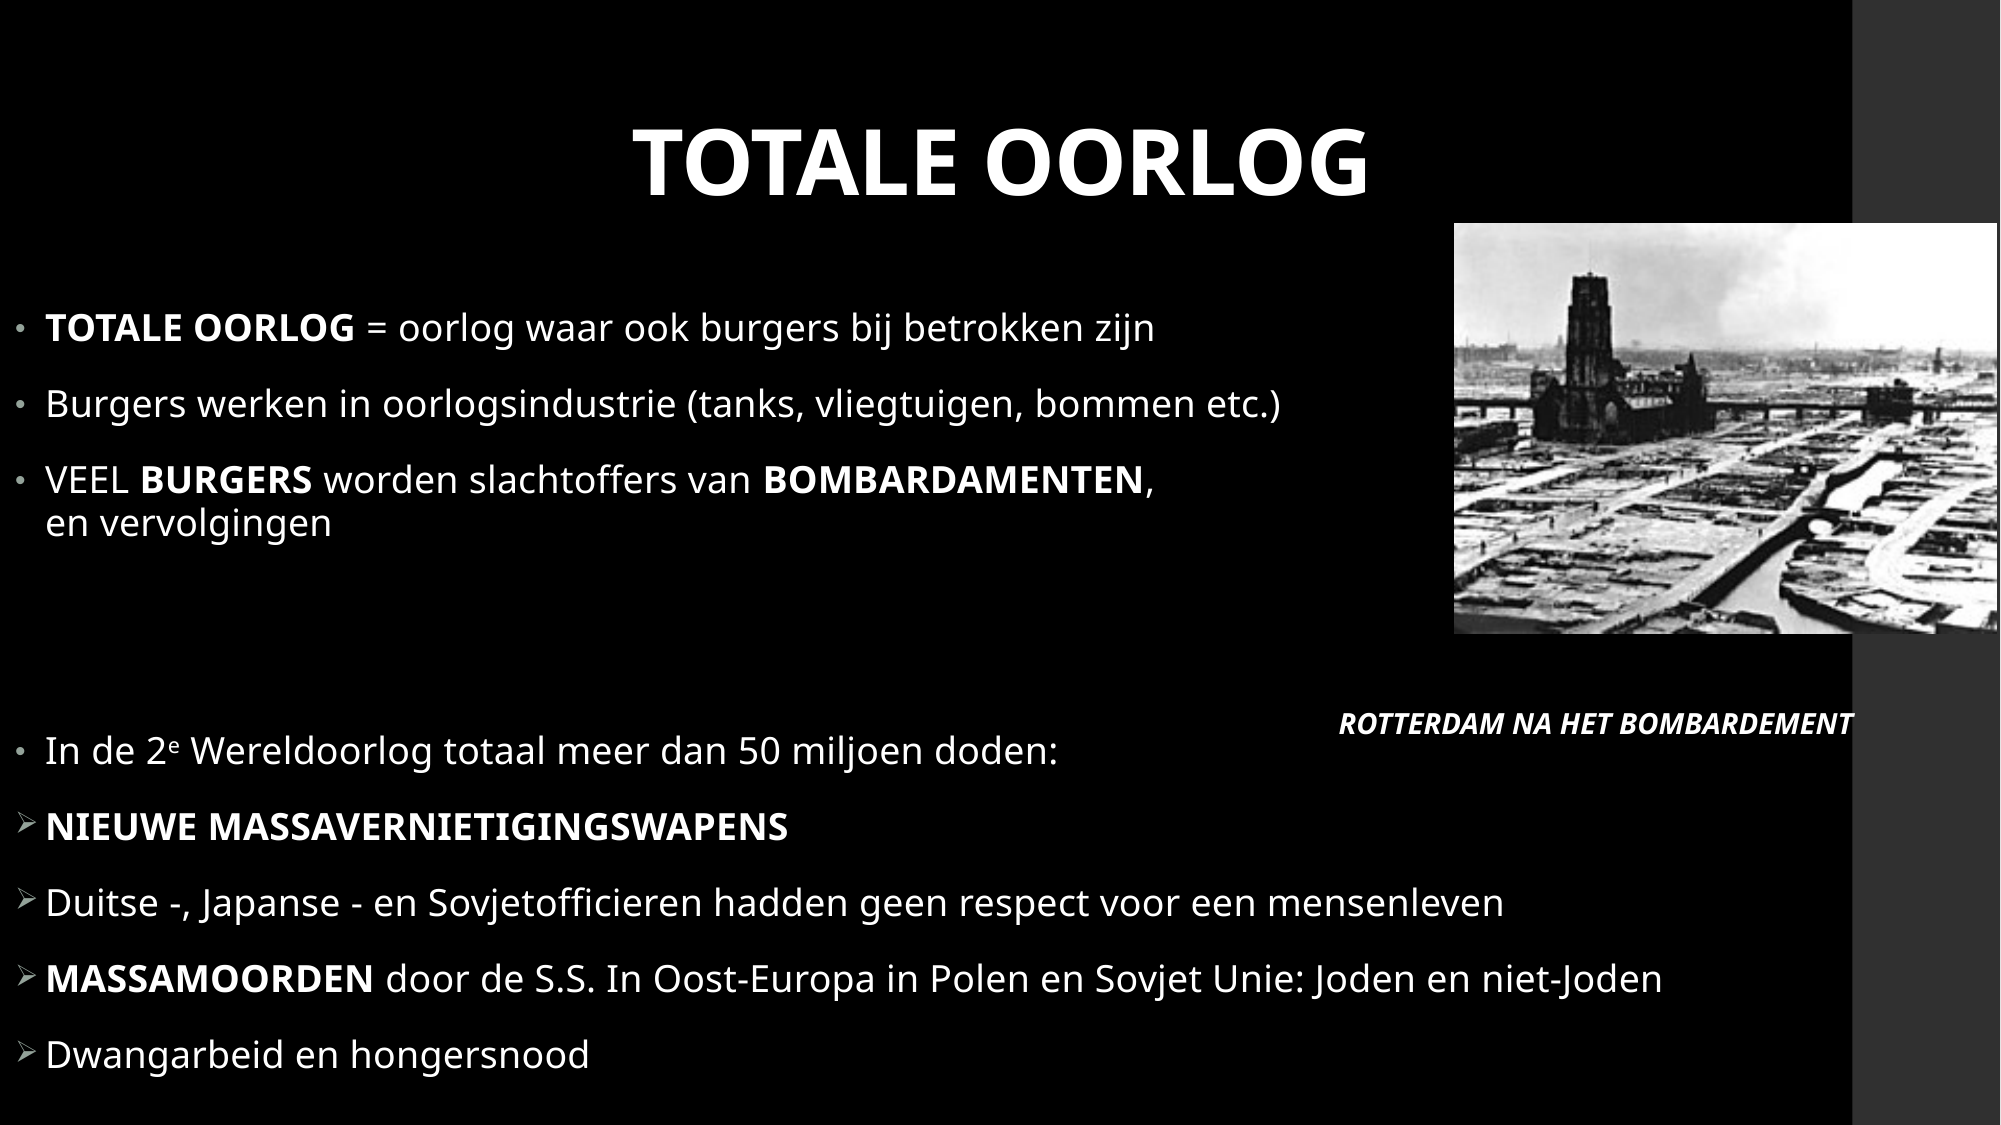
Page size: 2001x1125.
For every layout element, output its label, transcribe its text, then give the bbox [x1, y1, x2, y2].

text_box ROTTERDAM NA HET BOMBARDEMENT [1323, 697, 1988, 748]
title TOTALE OORLOG [206, 60, 1797, 224]
picture [1454, 222, 1997, 634]
list TOTALE OORLOG = oorlog waar ook burgers bij betrokken zijn Burgers werken in oorlogsindustrie (tanks, vliegtuigen, bommen etc.) VEEL BURGERS worden slachtoffers van BOMBARDAMENTEN, dwangarbeid en vervolgingen In de 2e Wereldoorlog totaal meer dan 50 miljoen doden: NIEUWE MASSAVERNIETIGINGSWAPENS Duitse -, Japanse - en Sovjetofficieren hadden geen respect voor een mensenleven MASSAMOORDEN door de S.S. In Oost-Europa in Polen en Sovjet Unie: Joden en niet-Joden Dwangarbeid en hongersnood [0, 299, 2000, 1125]
